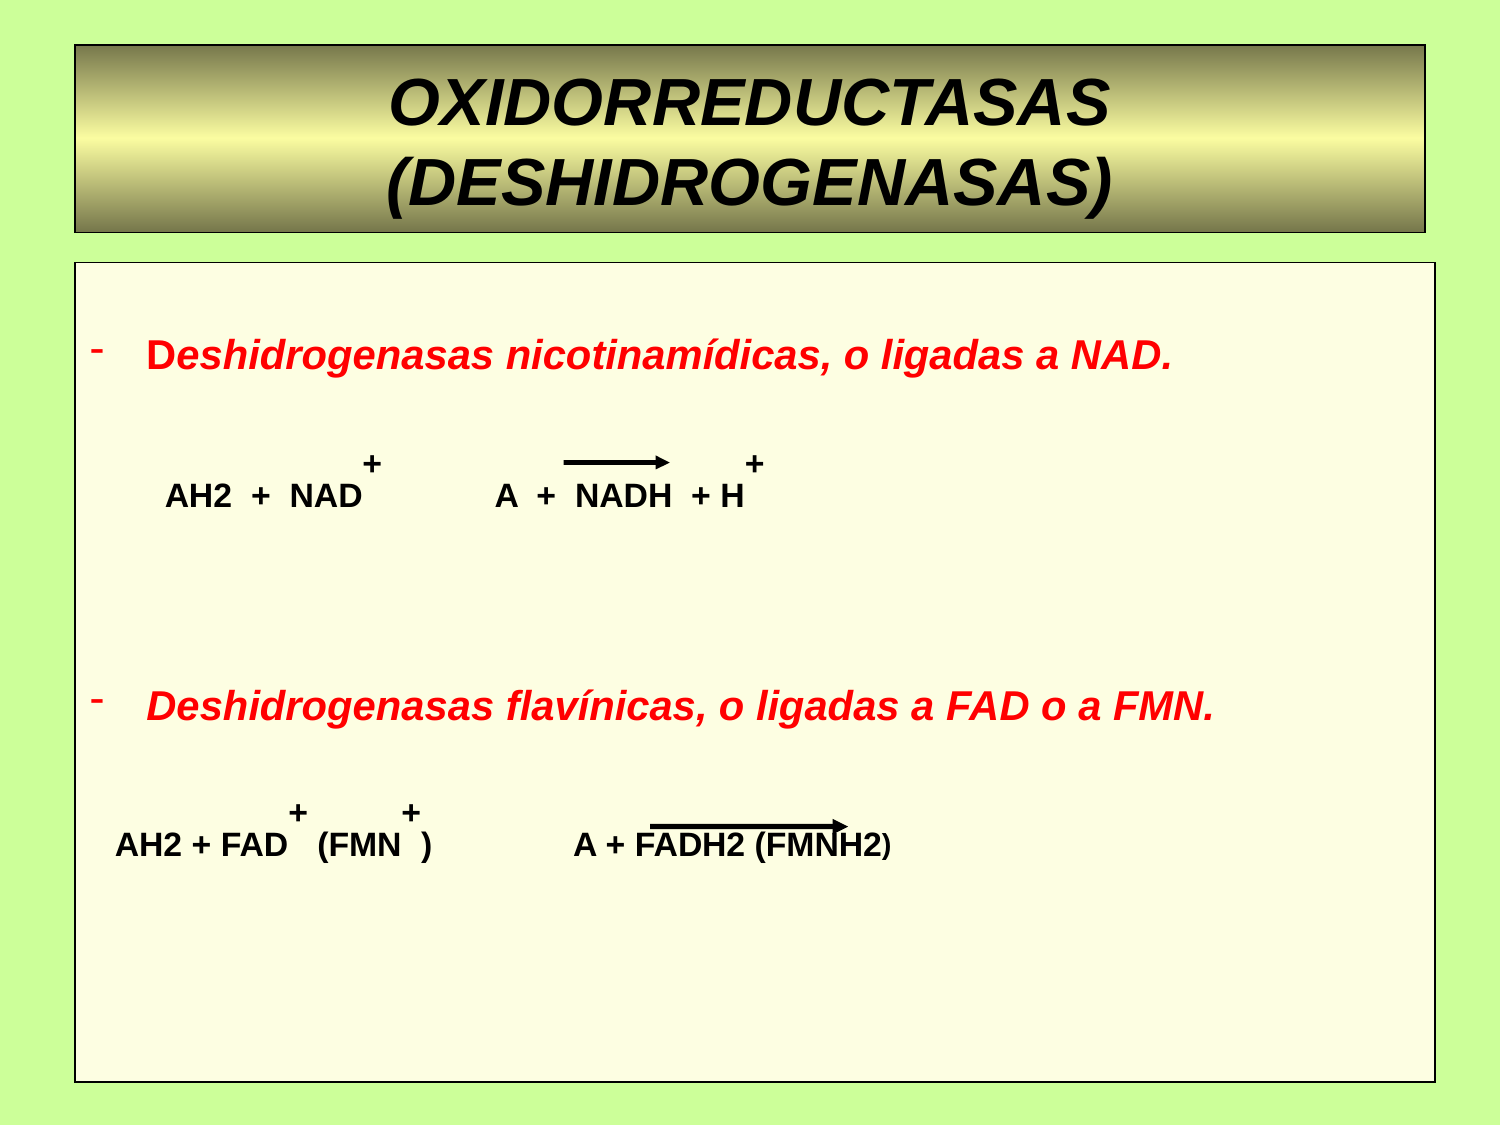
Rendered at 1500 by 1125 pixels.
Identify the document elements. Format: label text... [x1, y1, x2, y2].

text_box [563, 456, 670, 469]
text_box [99, 776, 1426, 863]
list Deshidrogenasas nicotinamídicas, o ligadas a NAD. Deshidrogenasas flavínicas, o ligadas a FAD o a FMN. [74, 262, 1436, 1083]
text_box AH2 + NAD+ A + NADH + H+ [149, 427, 1202, 522]
title OXIDORREDUCTASAS (DESHIDROGENASAS) [74, 44, 1426, 233]
